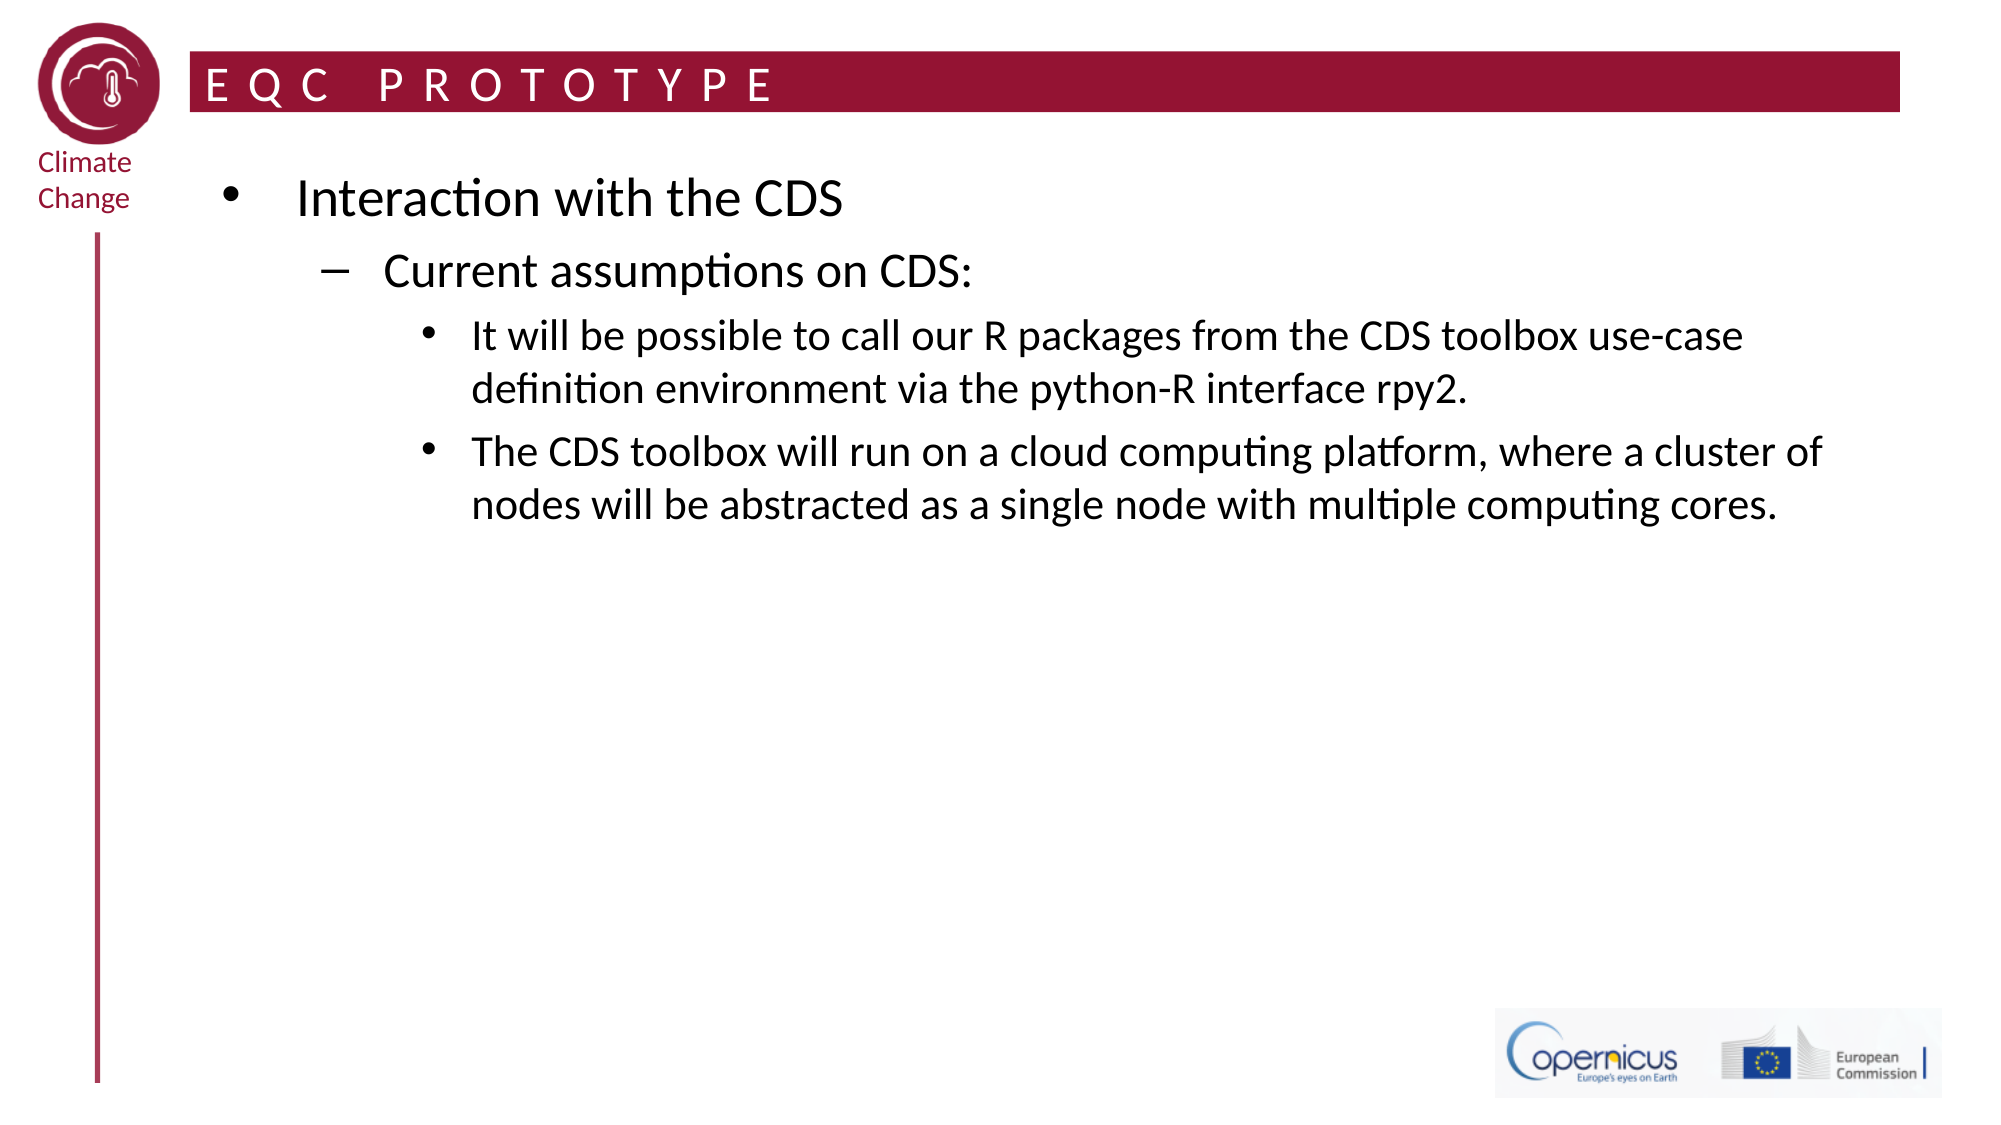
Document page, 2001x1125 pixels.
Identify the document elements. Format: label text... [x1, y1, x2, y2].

picture [25, 4, 171, 155]
title EQC PROTOTYPE [189, 51, 1900, 113]
picture [1495, 1008, 1942, 1098]
list Interaction with the CDS Current assumptions on CDS: It will be possible to call our R packages from the CDS toolbox use-case definition environment via the python-R interface rpy2. The CDS toolbox will run on a cloud computing platform, where a cluster of nodes will be abstracted as a single node with multiple computing cores. [206, 153, 1900, 1088]
